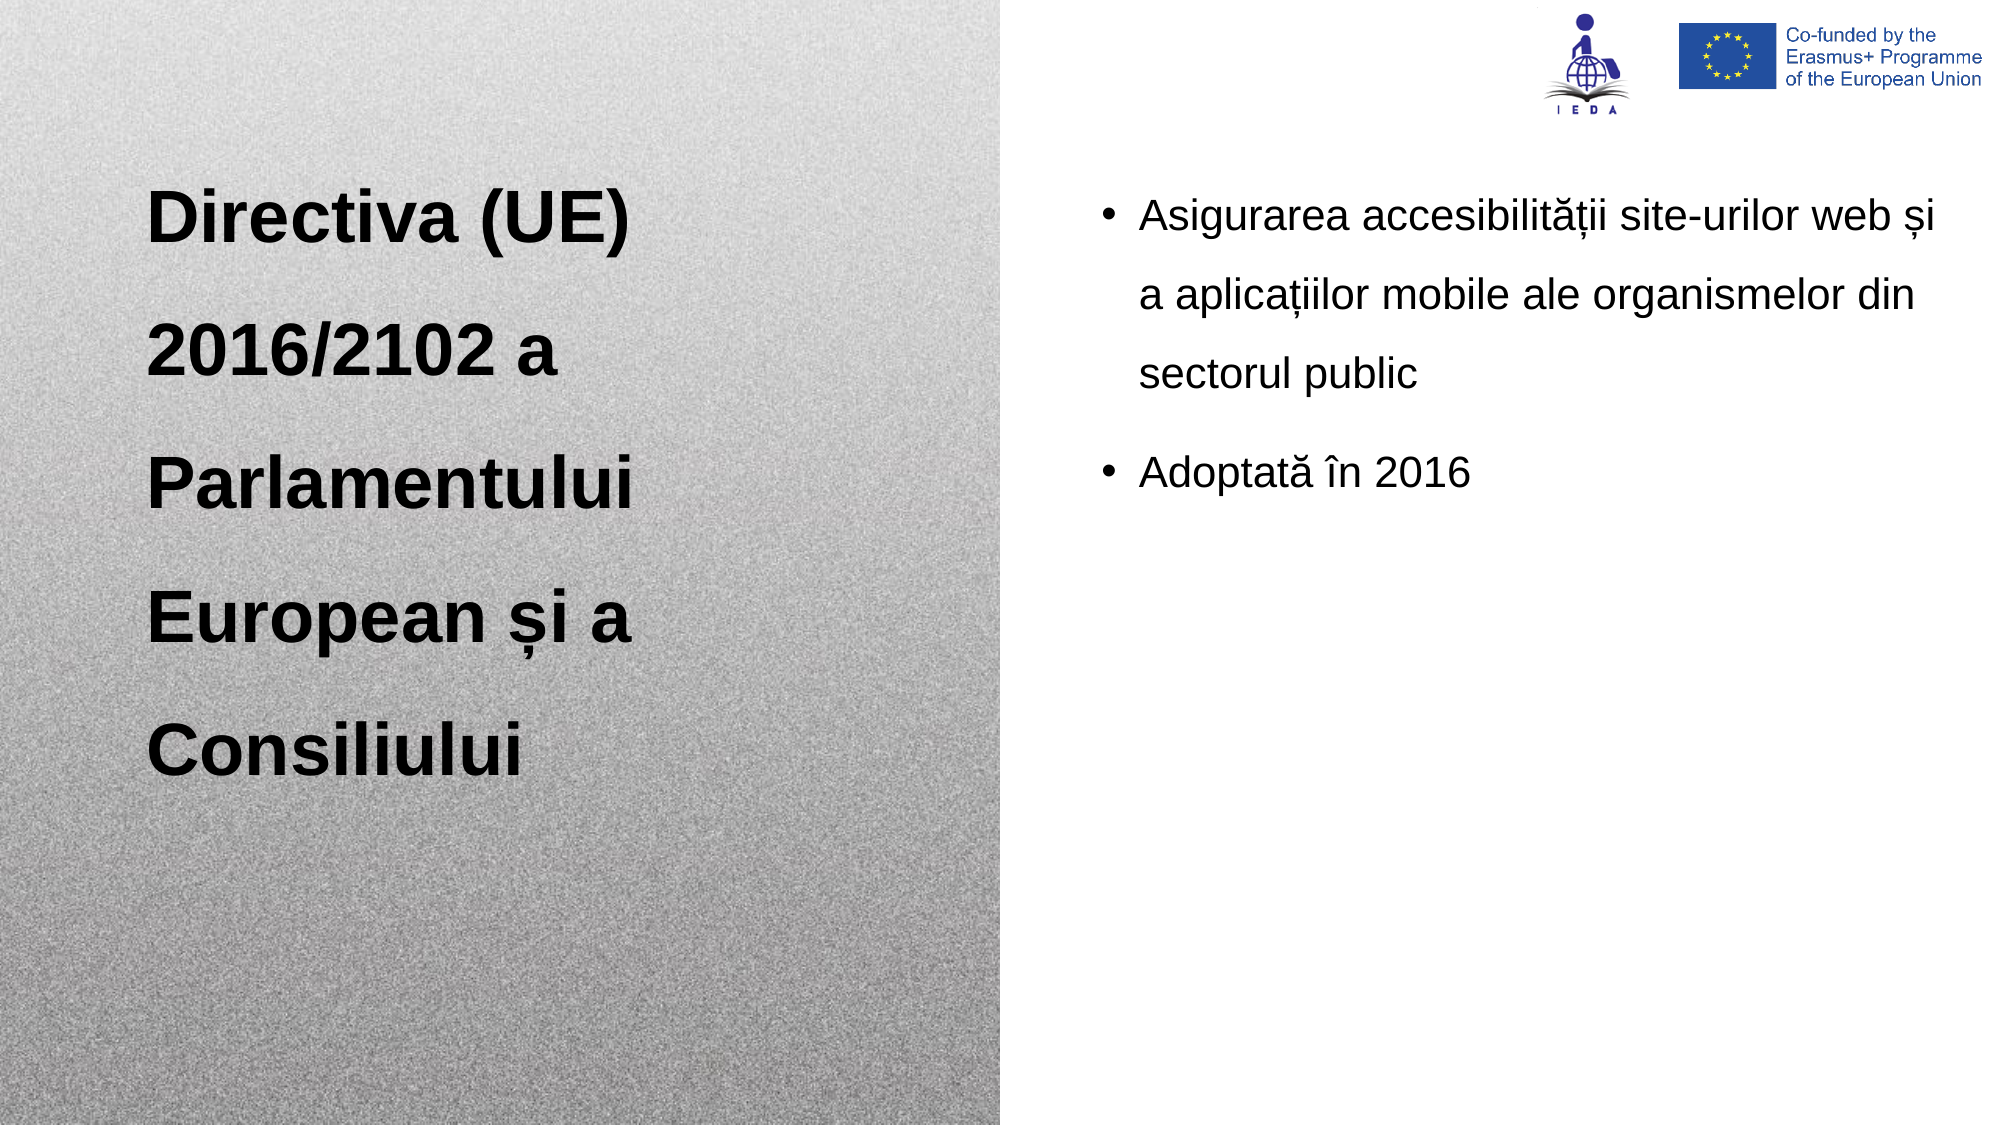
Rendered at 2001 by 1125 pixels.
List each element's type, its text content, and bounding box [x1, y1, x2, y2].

picture [0, 0, 1001, 1125]
picture [1677, 22, 2000, 94]
text_box Asigurarea accesibilității site-urilor web și a aplicațiilor mobile ale organismelor din sectorul public Adoptată în 2016 [1086, 153, 1971, 530]
picture [1528, 0, 1645, 127]
